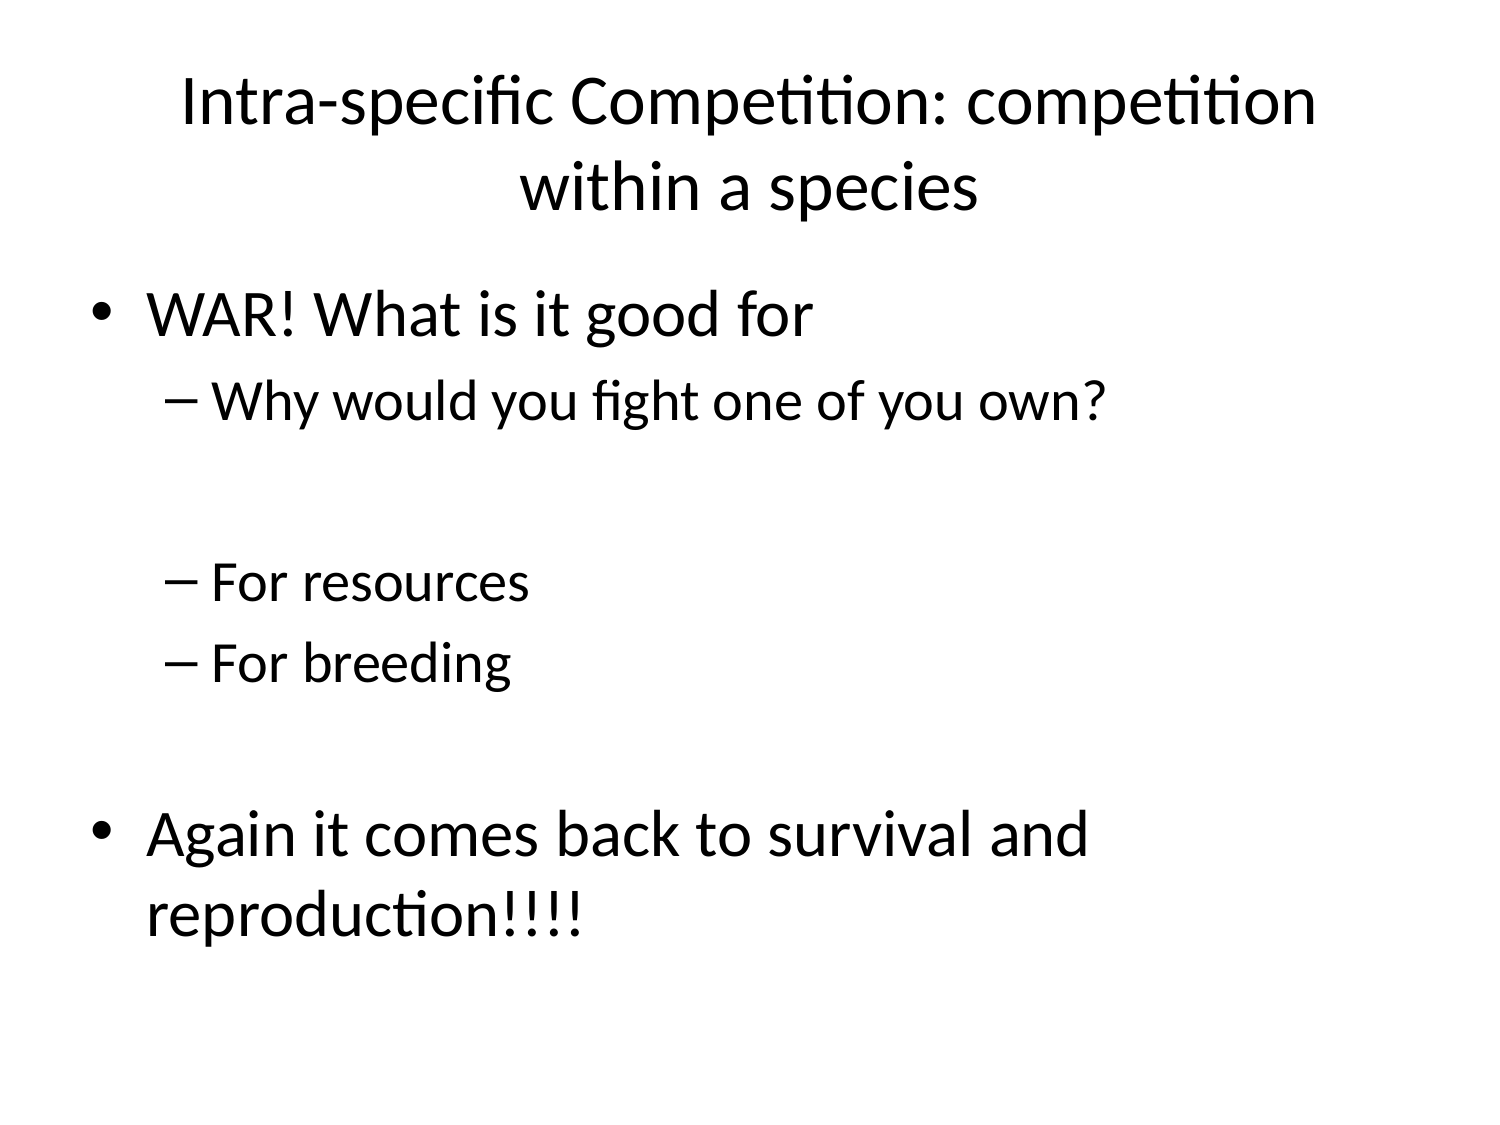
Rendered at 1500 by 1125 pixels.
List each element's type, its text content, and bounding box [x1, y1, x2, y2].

list WAR! What is it good for Why would you fight one of you own? For resources For breeding Again it comes back to survival and reproduction!!!! [75, 262, 1425, 1005]
title Intra-specific Competition: competition within a species [75, 45, 1425, 233]
